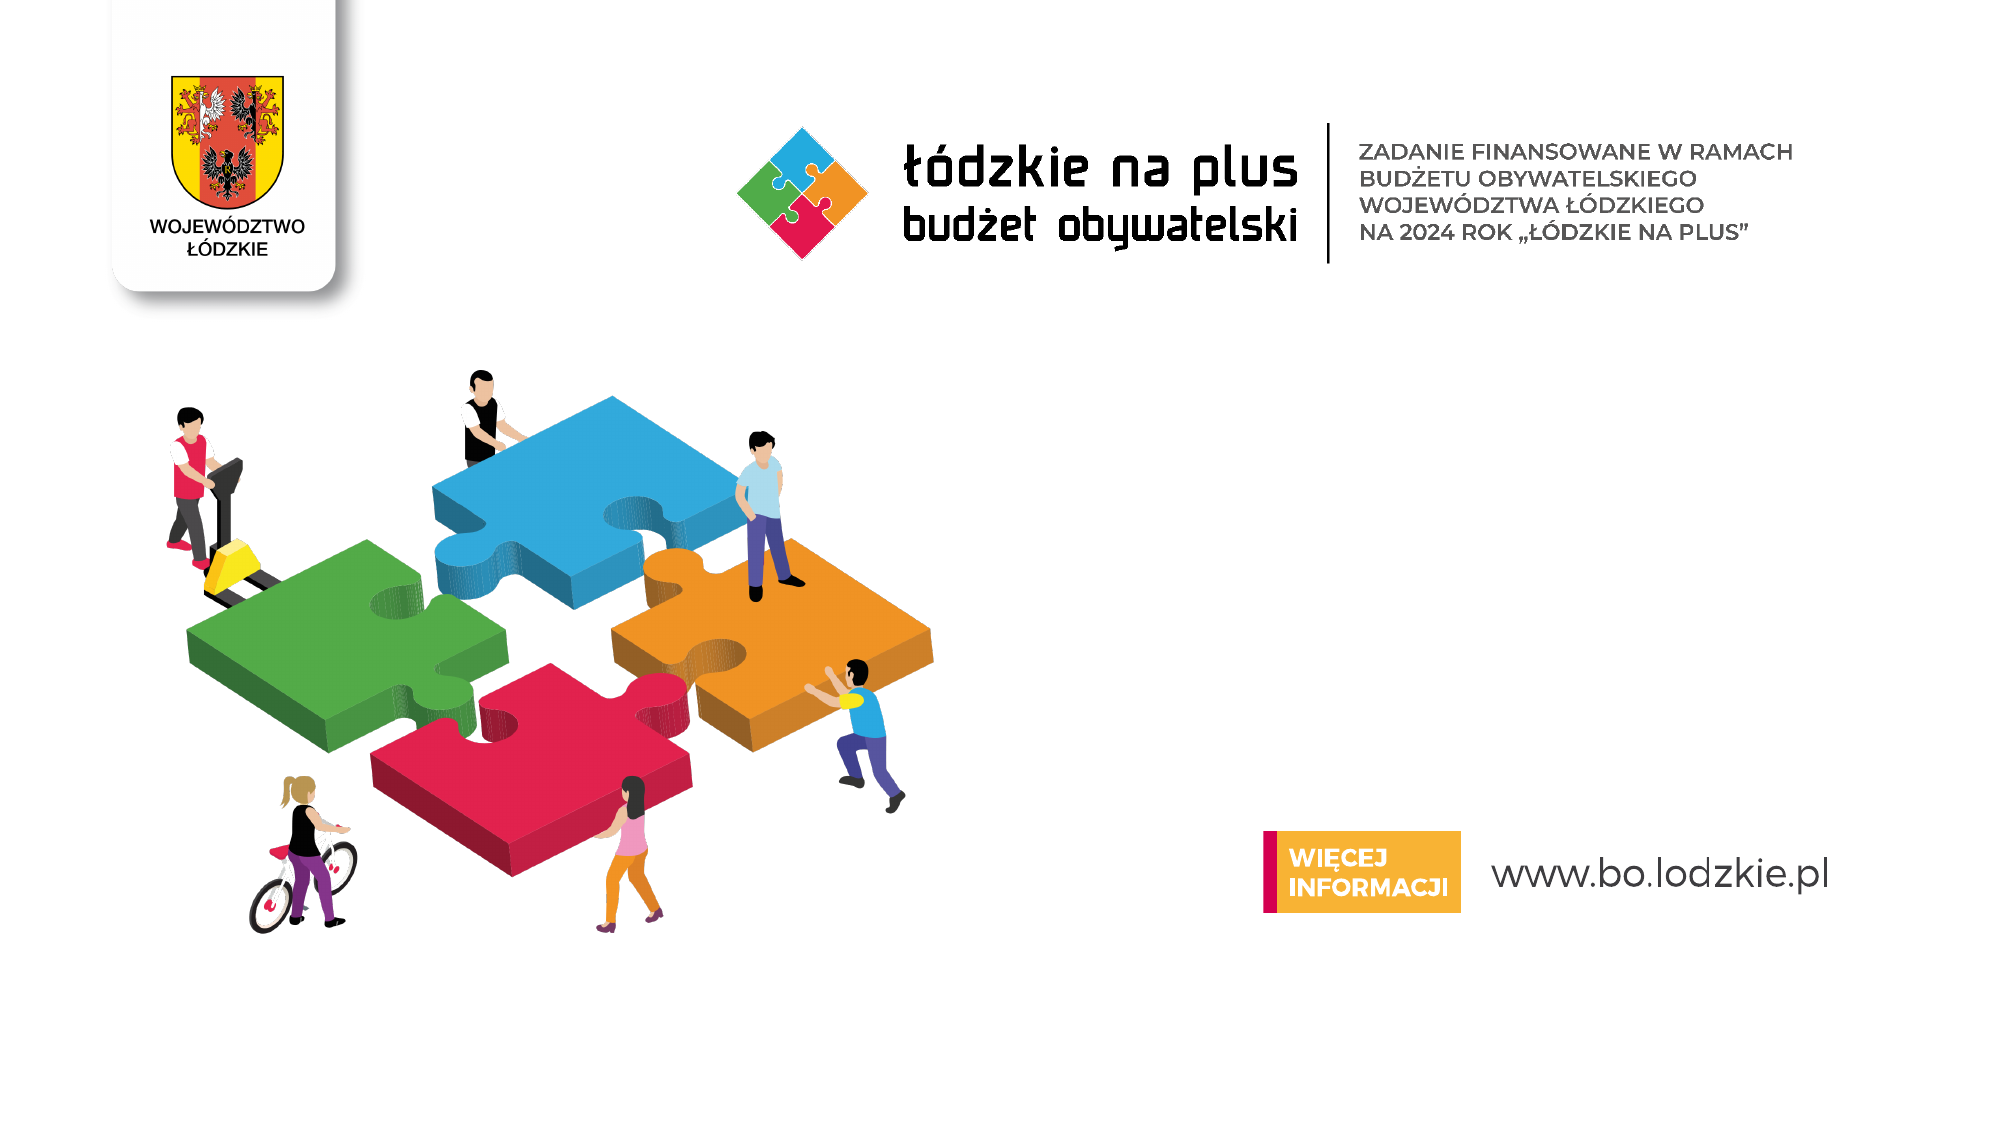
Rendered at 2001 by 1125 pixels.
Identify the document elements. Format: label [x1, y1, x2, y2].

picture [166, 370, 934, 943]
picture [1263, 829, 1828, 913]
picture [689, 90, 1837, 296]
picture [99, 0, 370, 326]
